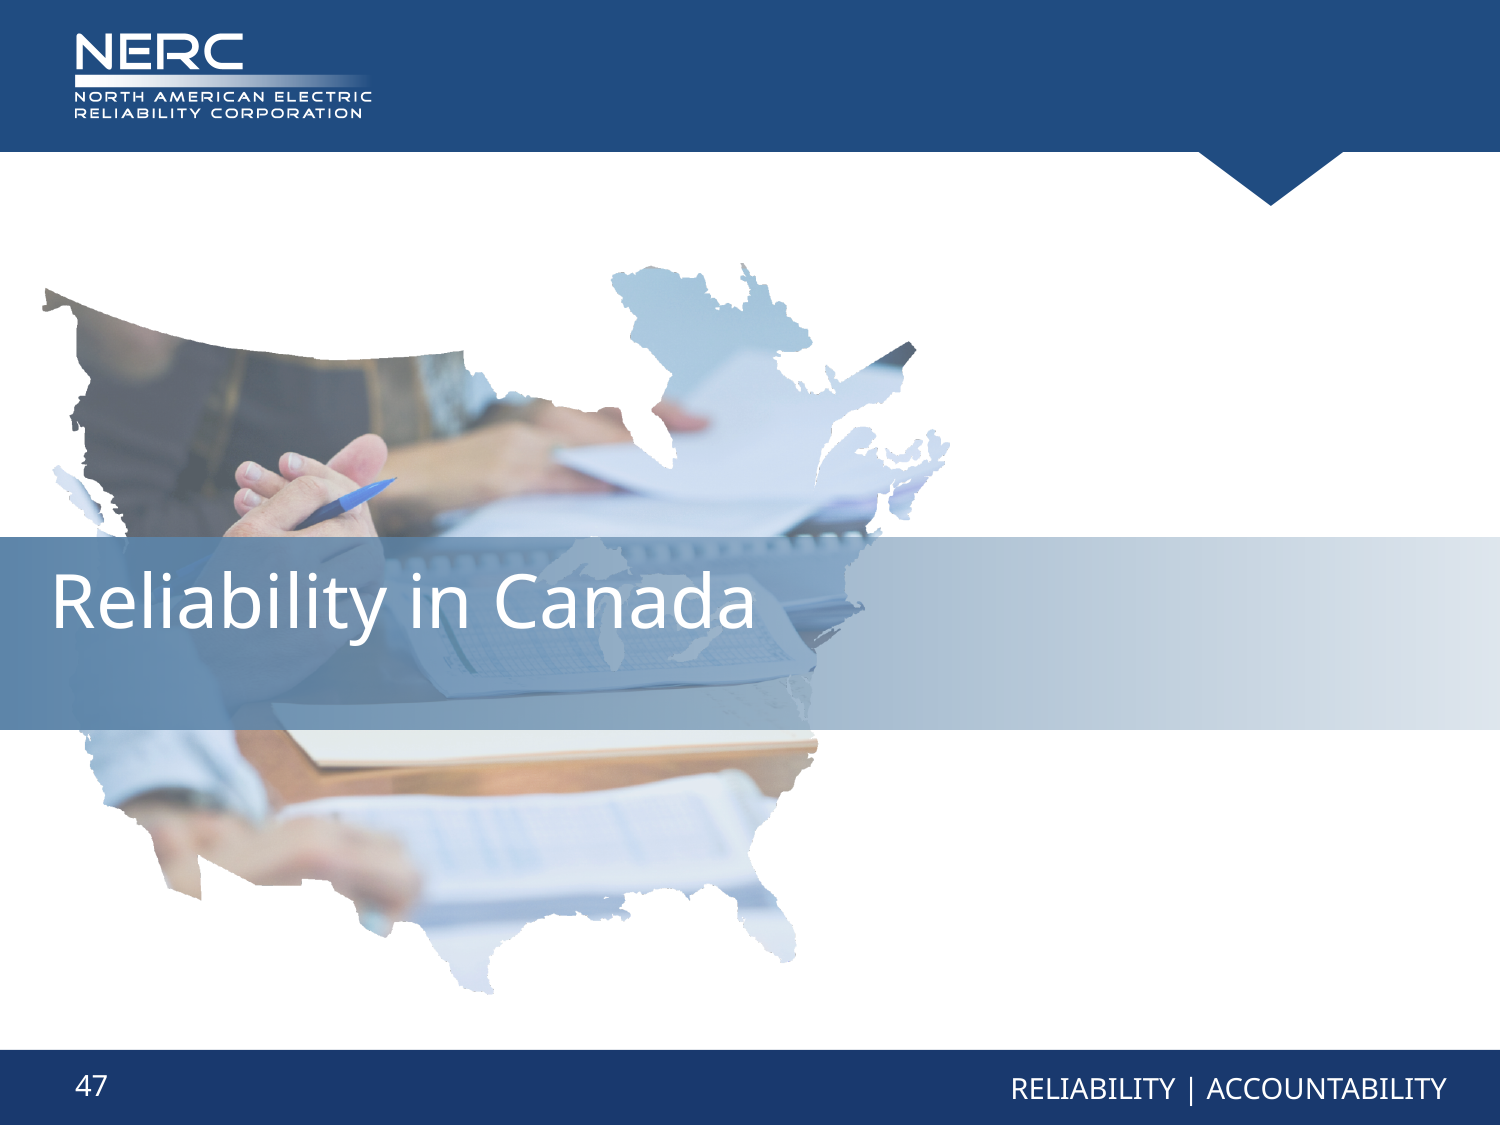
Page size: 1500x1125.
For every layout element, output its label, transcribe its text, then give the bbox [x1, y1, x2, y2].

text_box [967, 537, 1500, 730]
picture [0, 0, 1500, 206]
picture [0, 263, 963, 1007]
text_box Reliability in Canada [967, 537, 1463, 652]
